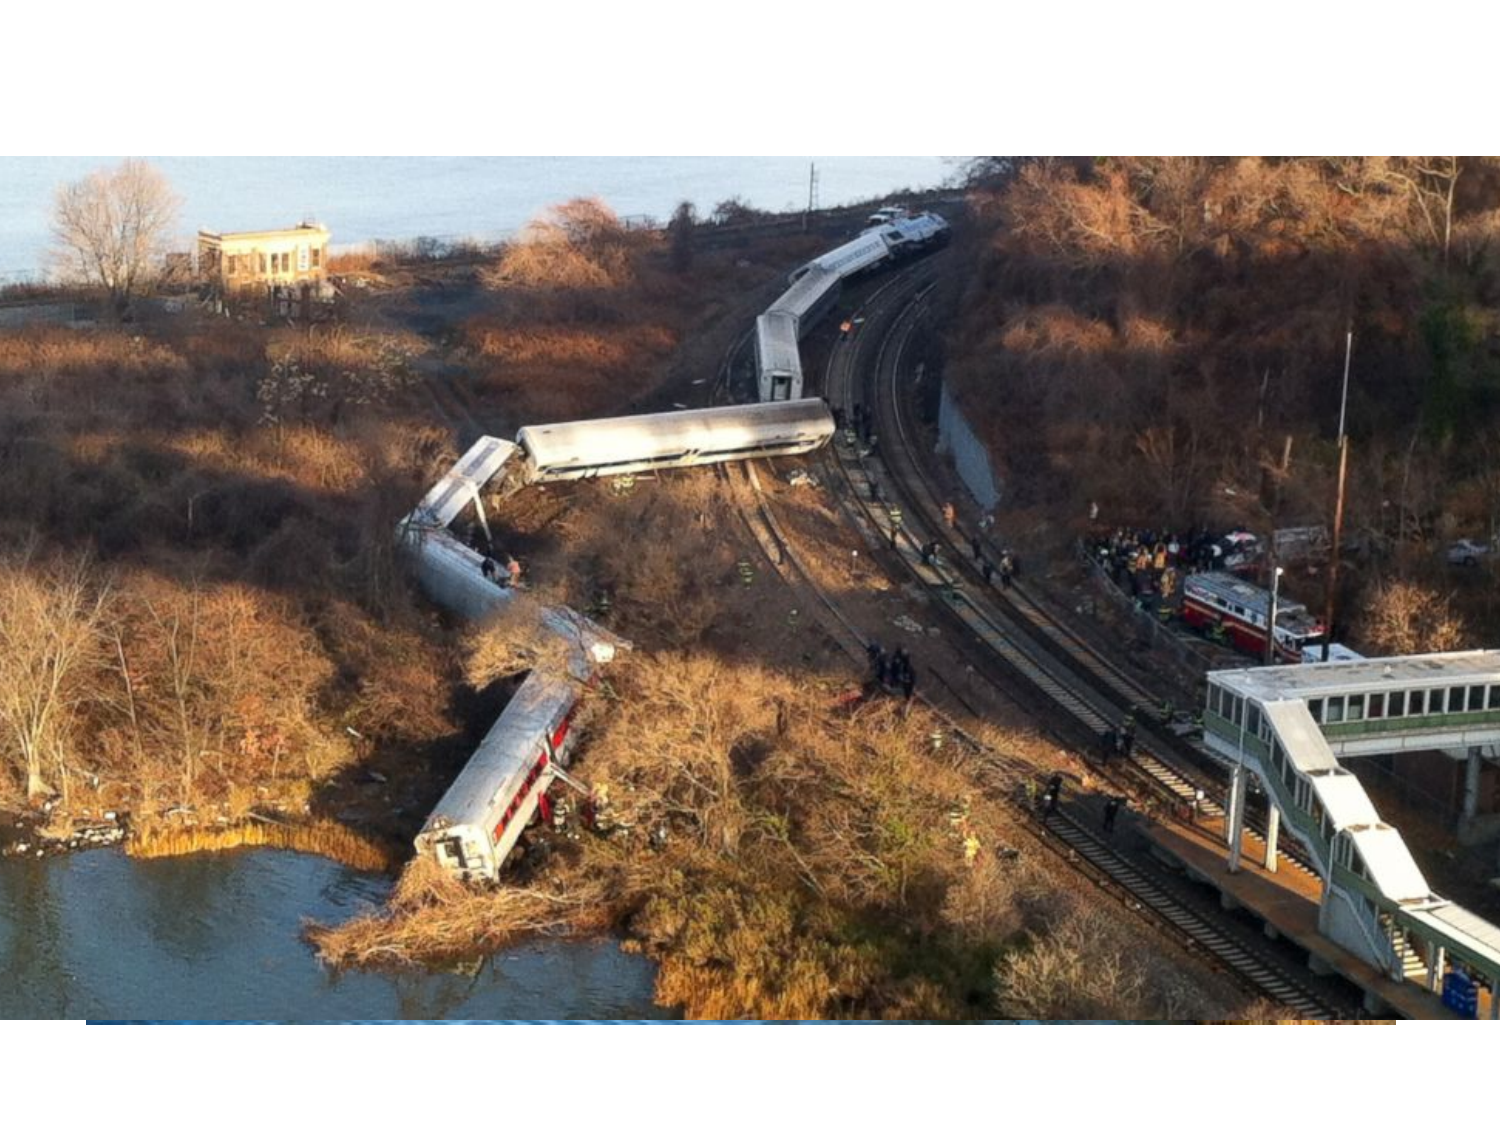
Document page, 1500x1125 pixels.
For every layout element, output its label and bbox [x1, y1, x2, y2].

picture [0, 156, 1500, 1026]
